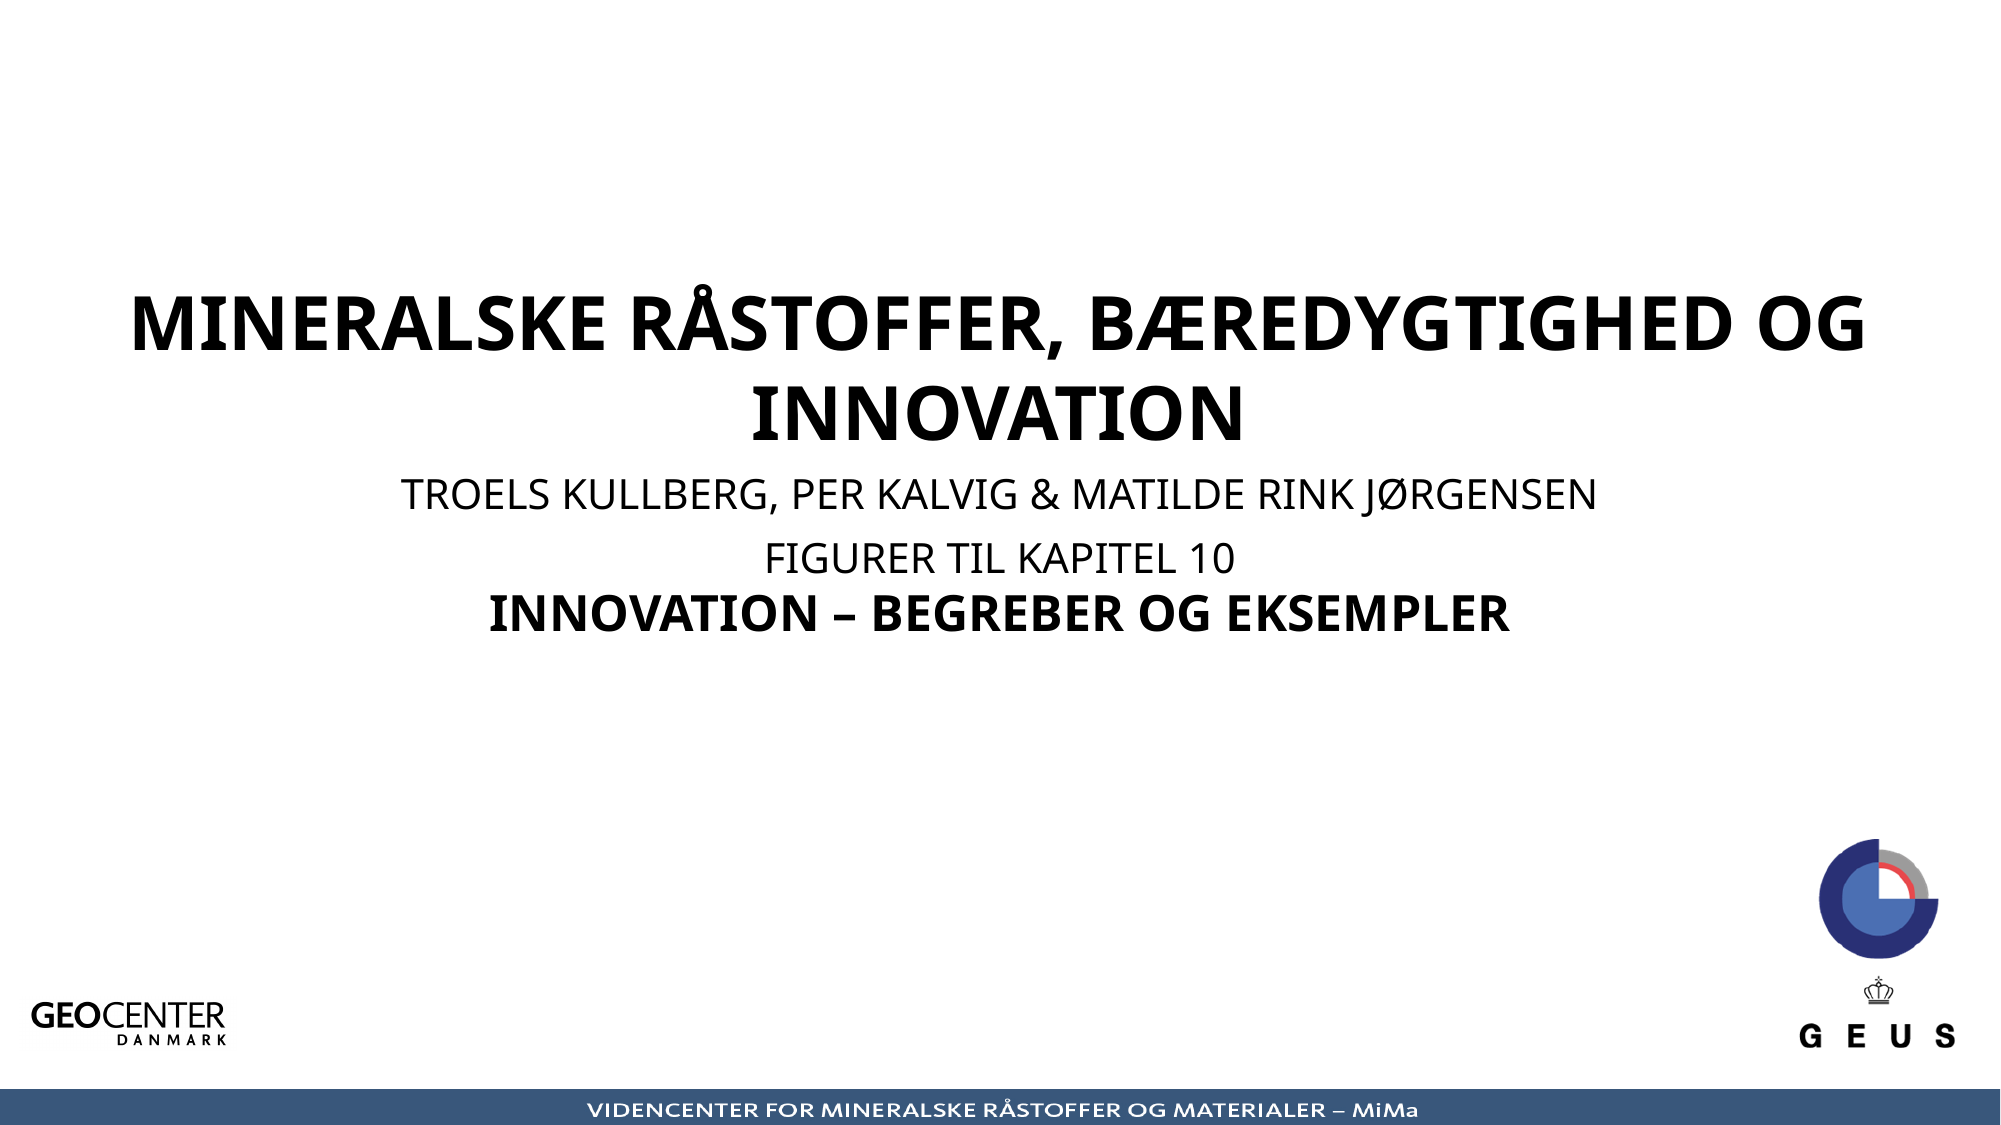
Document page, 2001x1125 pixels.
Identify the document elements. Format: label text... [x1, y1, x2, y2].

text_box Figurer til kapitel 10 Innovation – begreber og eksempler [422, 528, 1578, 645]
picture [19, 996, 237, 1052]
text_box Mineralske råstoffer, bæredygtighed og innovation Troels Kullberg, Per Kalvig & Matilde Rink Jørgensen [103, 264, 1897, 529]
picture [0, 838, 2001, 1125]
